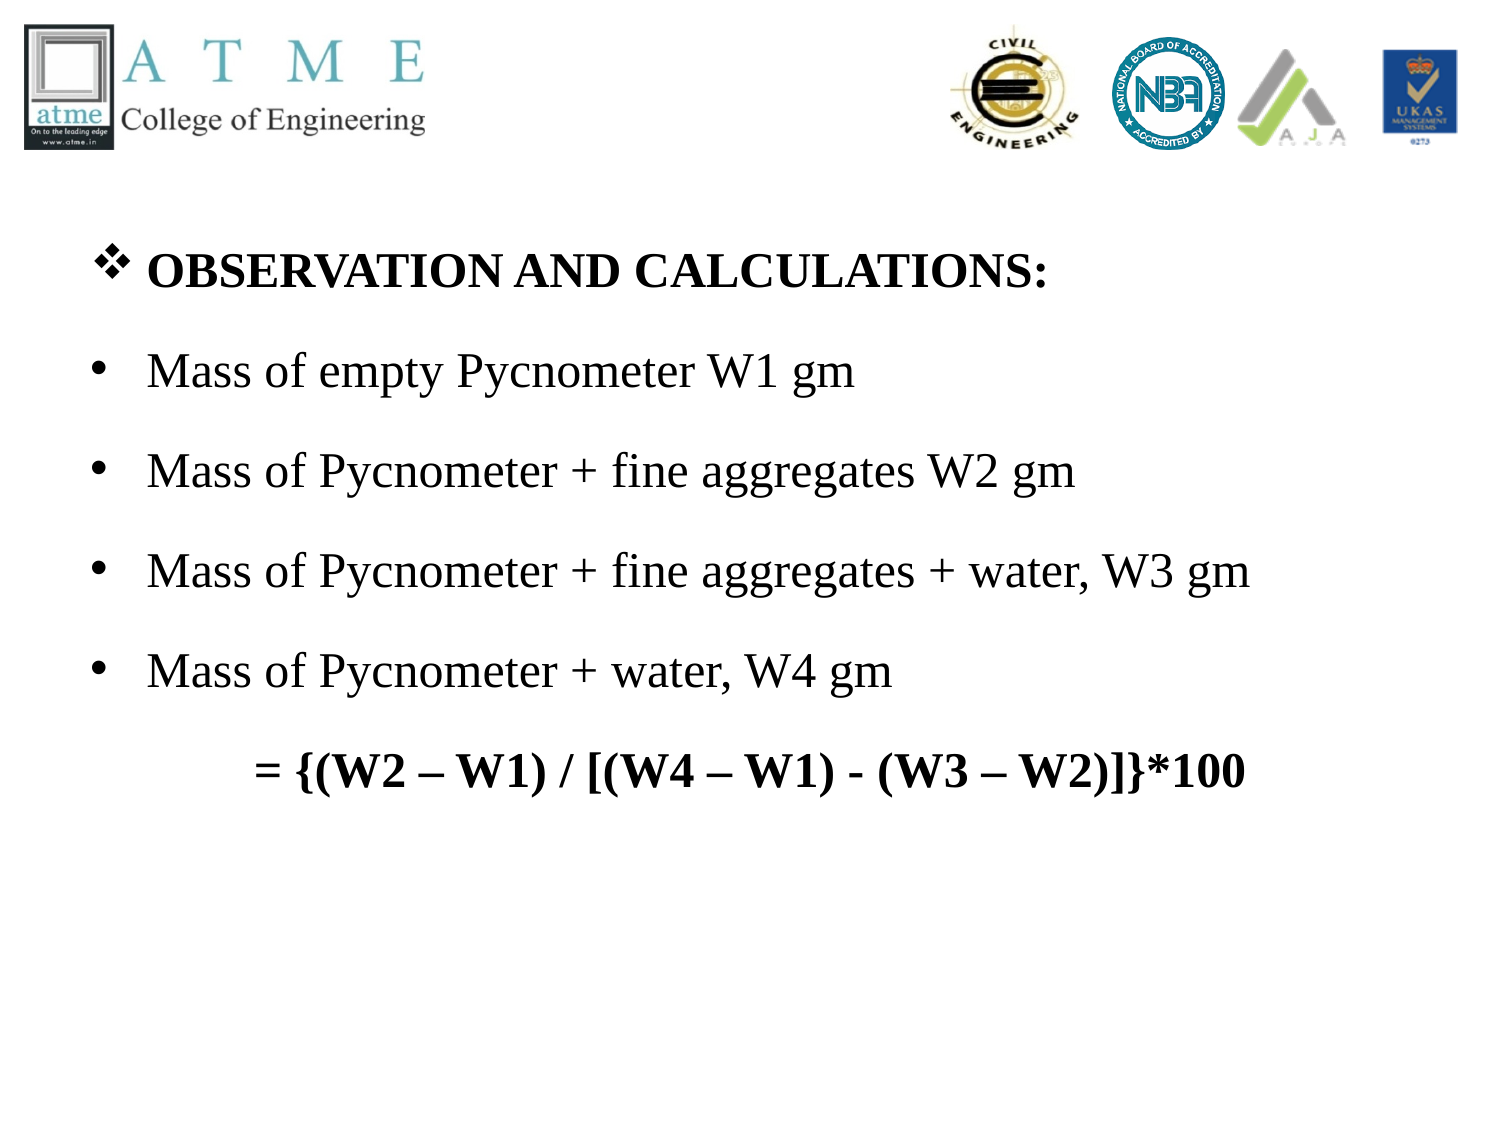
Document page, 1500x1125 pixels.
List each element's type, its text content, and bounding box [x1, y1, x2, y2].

picture [1209, 103, 1218, 120]
picture [1179, 37, 1225, 79]
list OBSERVATION AND CALCULATIONS: Mass of empty Pycnometer W1 gm Mass of Pycnometer + fine aggregates W2 gm Mass of Pycnometer + fine aggregates + water, W3 gm Mass of Pycnometer + water, W4 gm = {(W2 – W1) / [(W4 – W1) - (W3 – W2)]}*100 [75, 200, 1425, 1005]
picture [950, 24, 1080, 150]
picture [24, 24, 425, 150]
picture [1184, 109, 1225, 150]
picture [1112, 37, 1213, 150]
picture [1237, 49, 1458, 146]
